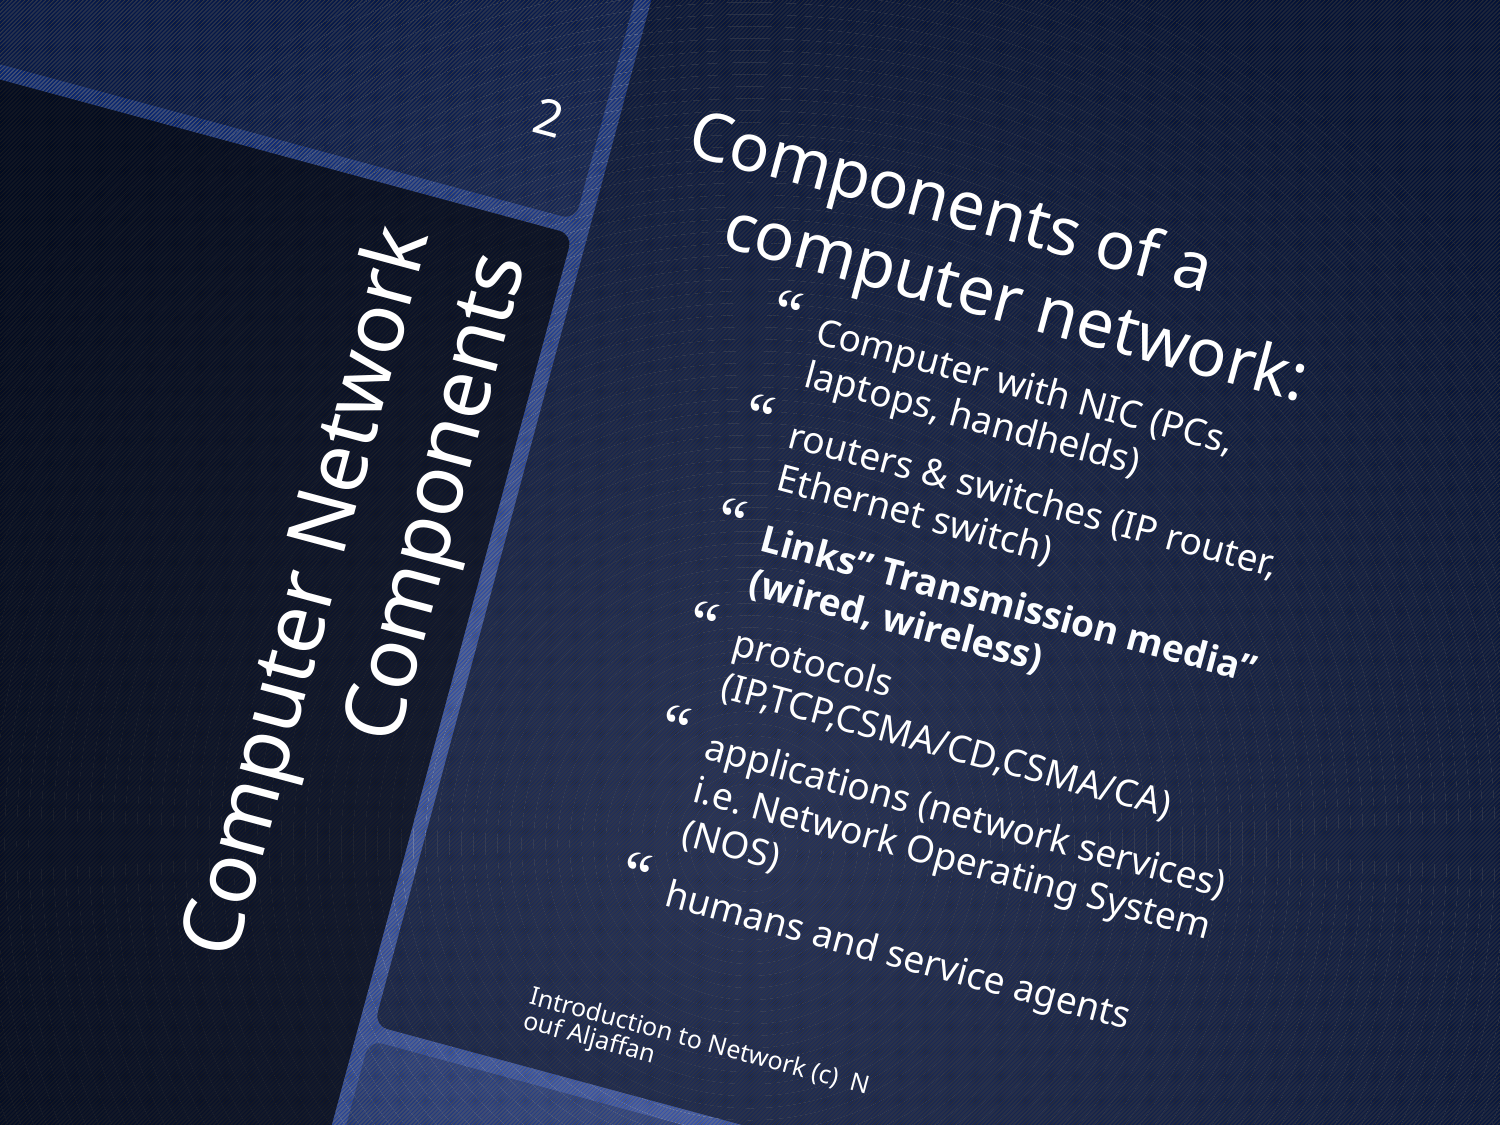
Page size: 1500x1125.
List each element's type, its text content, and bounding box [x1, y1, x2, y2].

list Components of a computer network: Computer with NIC (PCs, laptops, handhelds) routers & switches (IP router, Ethernet switch) Links” Transmission media” (wired, wireless) protocols (IP,TCP,CSMA/CD,CSMA/CA) applications (network services) i.e. Network Operating System (NOS) humans and service agents [475, 72, 1430, 1076]
footer Introduction to Network (c) Nouf Aljaffan [508, 963, 903, 1123]
title Computer Network Components [69, 181, 554, 1056]
slide_number 2 [206, 1, 585, 157]
